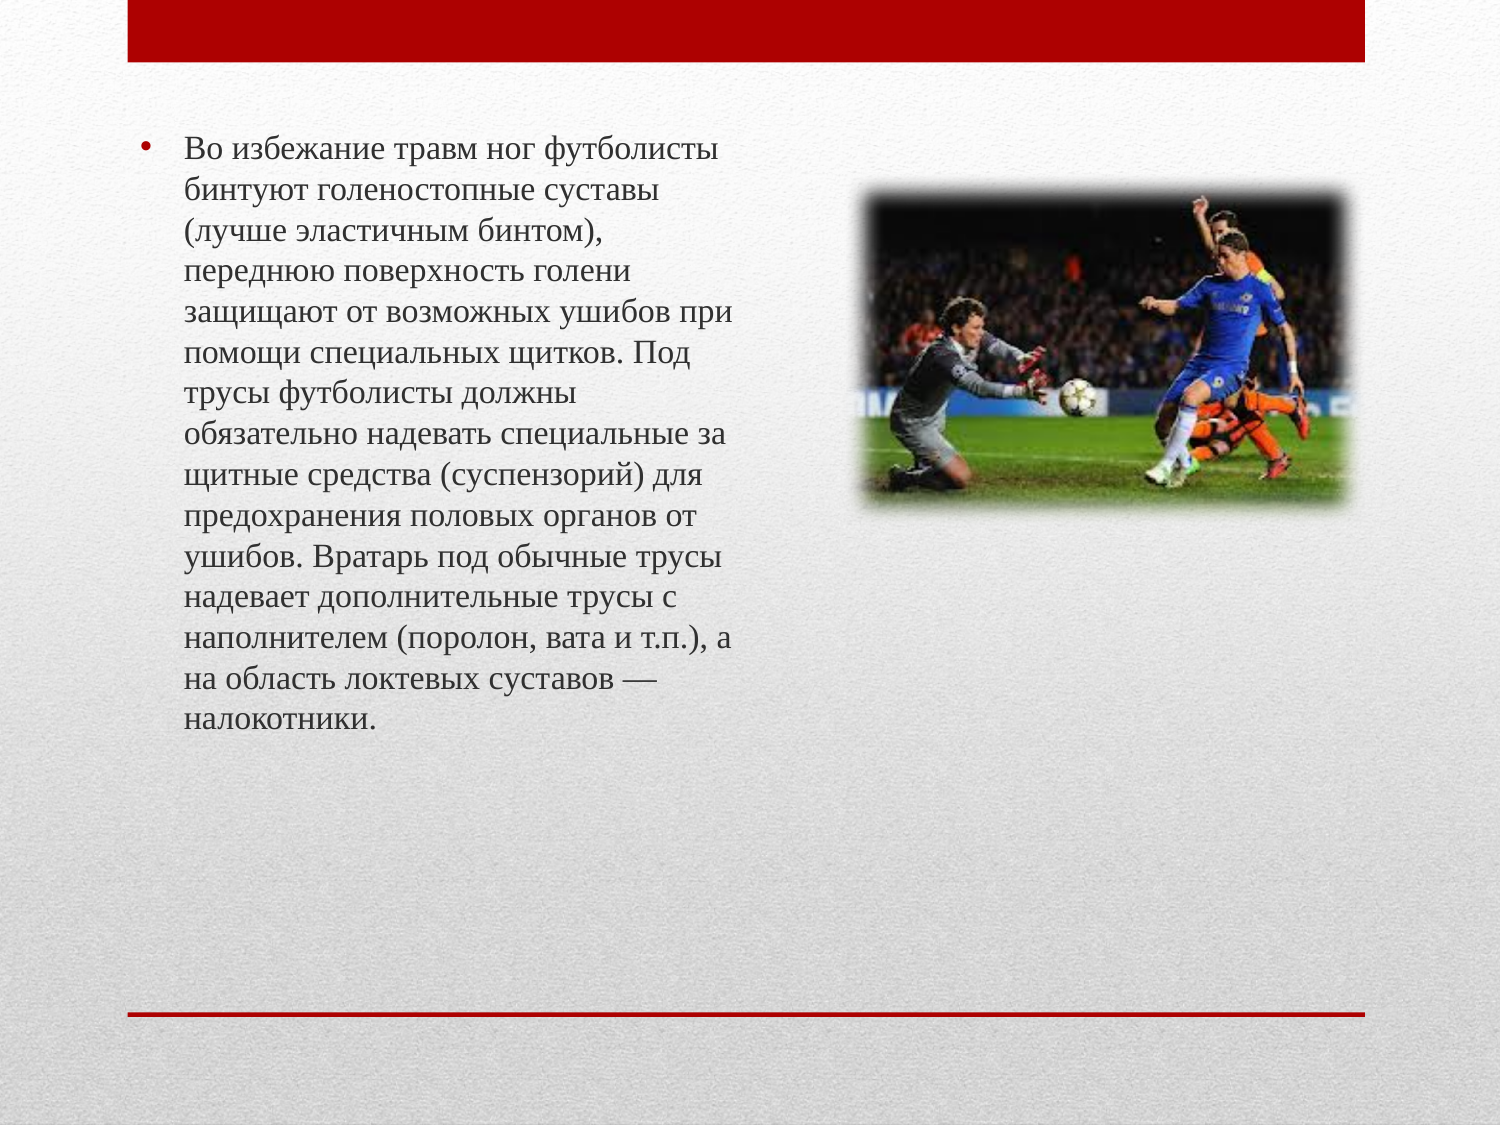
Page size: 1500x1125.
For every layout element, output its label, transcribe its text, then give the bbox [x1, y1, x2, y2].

picture [843, 171, 1365, 526]
list Во избежание травм ног футболисты бинтуют голеностопные суставы (лучше эластичным бинтом), переднюю повер­хность голени защищают от возможных ушибов при помощи специальных щит­ков. Под трусы футболисты должны обязательно надевать специальные за­щитные средства (суспензорий) для пре­дохранения половых органов от ушибов. Вратарь под обычные трусы надевает дополнительные трусы с наполнителем (поролон, вата и т.п.), а на область лок­тевых суставов — налокотники. [125, 112, 762, 750]
